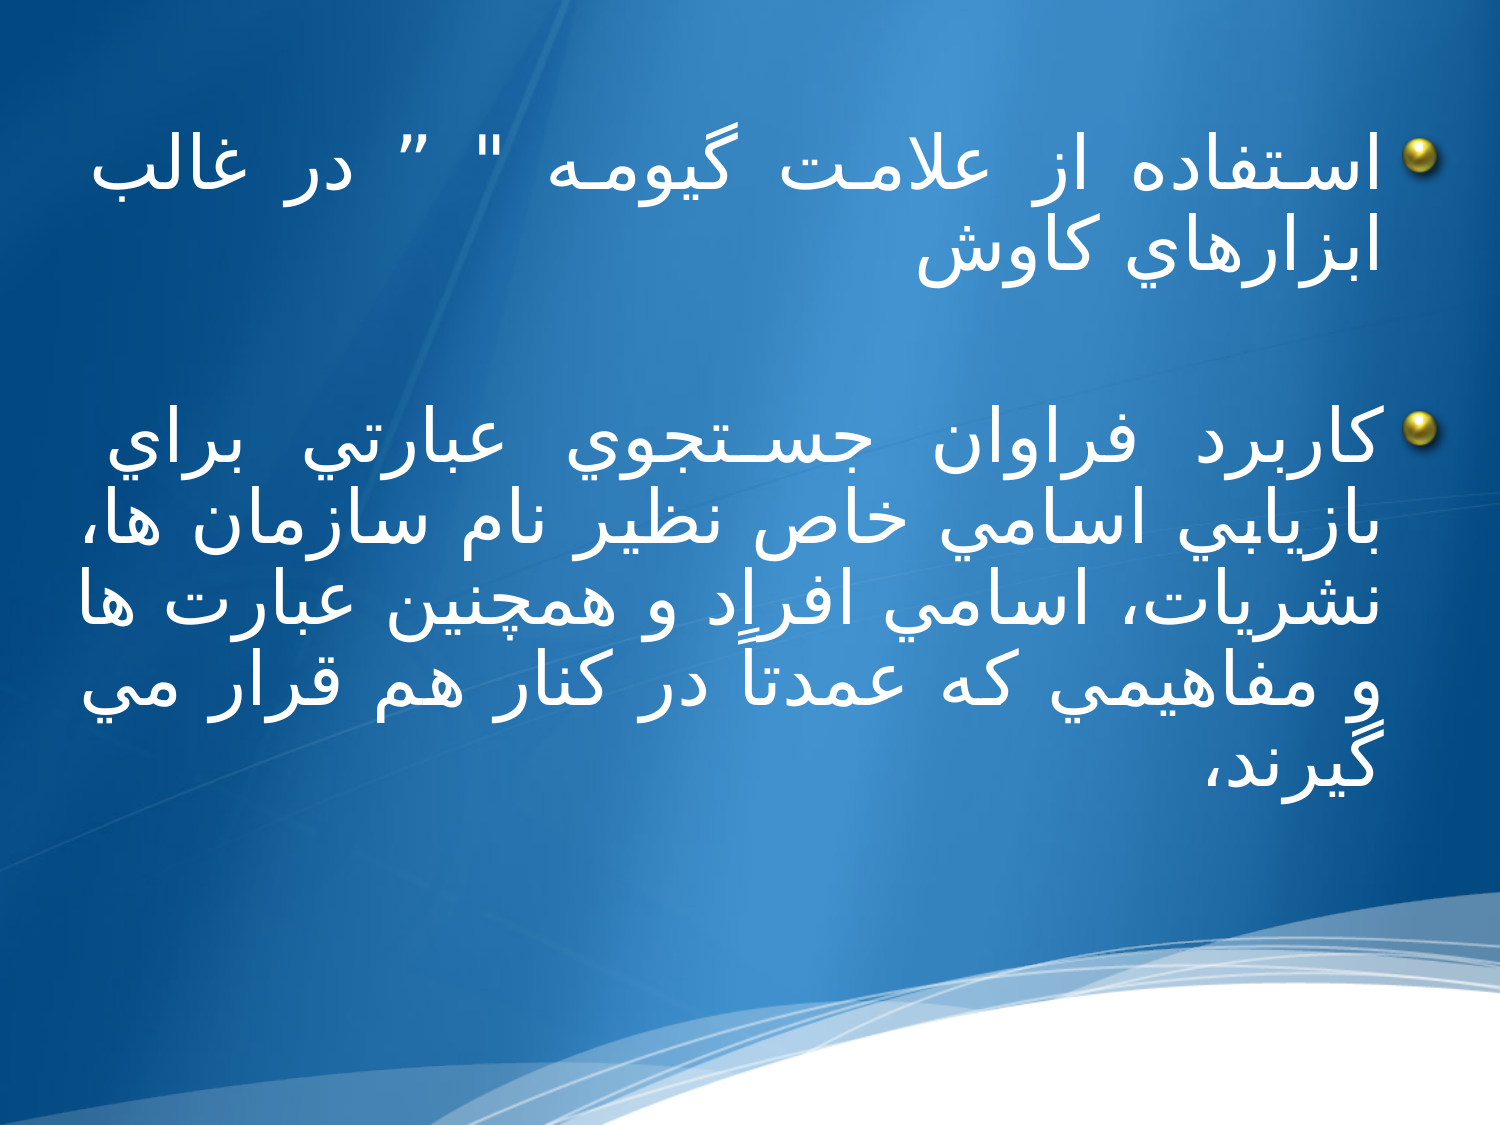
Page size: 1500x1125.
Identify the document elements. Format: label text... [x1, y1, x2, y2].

list استفاده از علامت گيومه " ” در غالب ابزارهاي کاوش کاربرد فراوان جستجوي عبارتي براي بازيابي اسامي خاص نظير نام سازمان ها، نشريات، اسامي افراد و همچنين عبارت ها و مفاهيمي که عمدتاً در کنار هم قرار مي گيرند، [75, 125, 1450, 975]
picture [0, 0, 1500, 1125]
